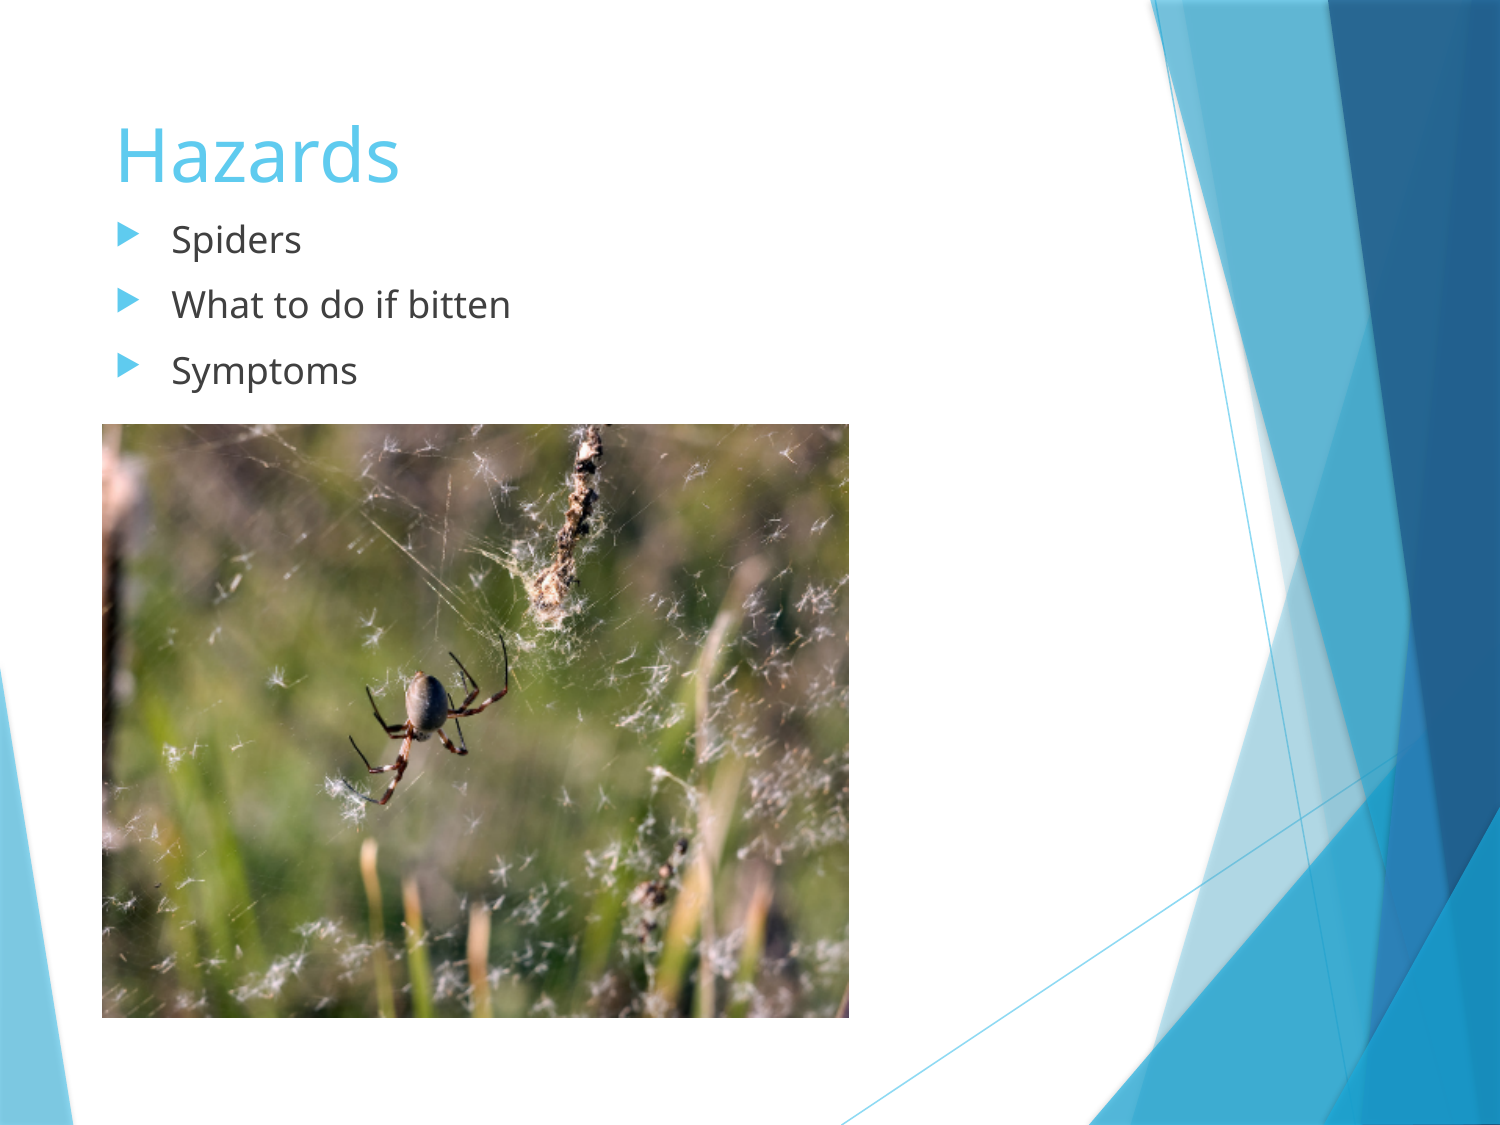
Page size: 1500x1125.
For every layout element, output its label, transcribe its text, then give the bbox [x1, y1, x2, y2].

list Spiders What to do if bitten Symptoms [99, 208, 1142, 409]
title Hazards [99, 99, 1142, 208]
picture [101, 424, 849, 1019]
